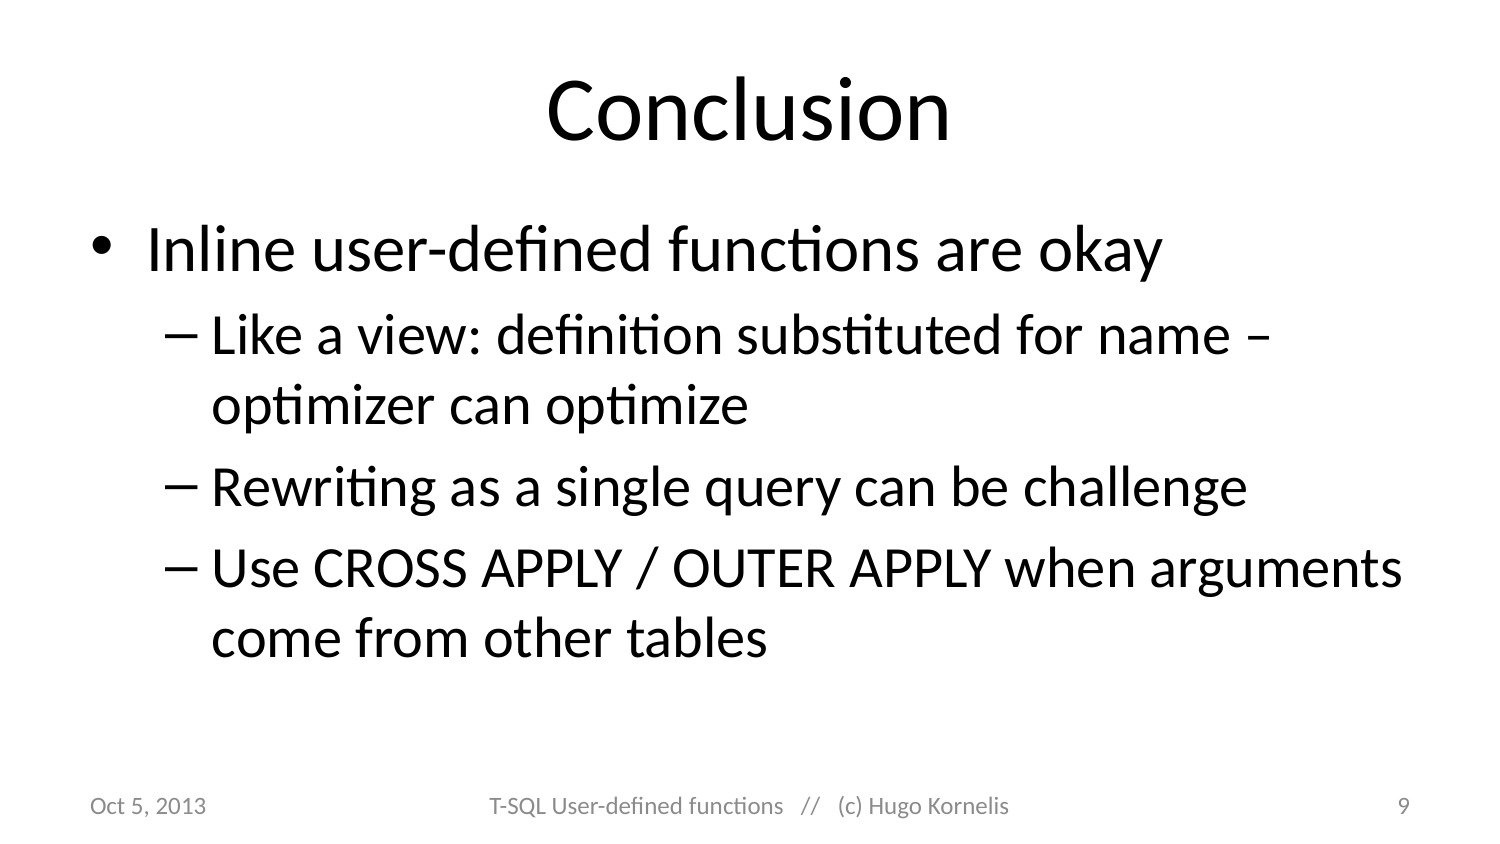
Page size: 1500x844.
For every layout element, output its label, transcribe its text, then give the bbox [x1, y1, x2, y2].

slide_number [75, 782, 425, 827]
slide_number 9 [1074, 782, 1425, 827]
title Conclusion [75, 33, 1425, 175]
list Inline user-defined functions are okay Like a view: definition substituted for name – optimizer can optimize Rewriting as a single query can be challenge Use CROSS APPLY / OUTER APPLY when arguments come from other tables [75, 196, 1425, 754]
footer T-SQL User-defined functions // (c) Hugo Kornelis [454, 782, 1046, 827]
